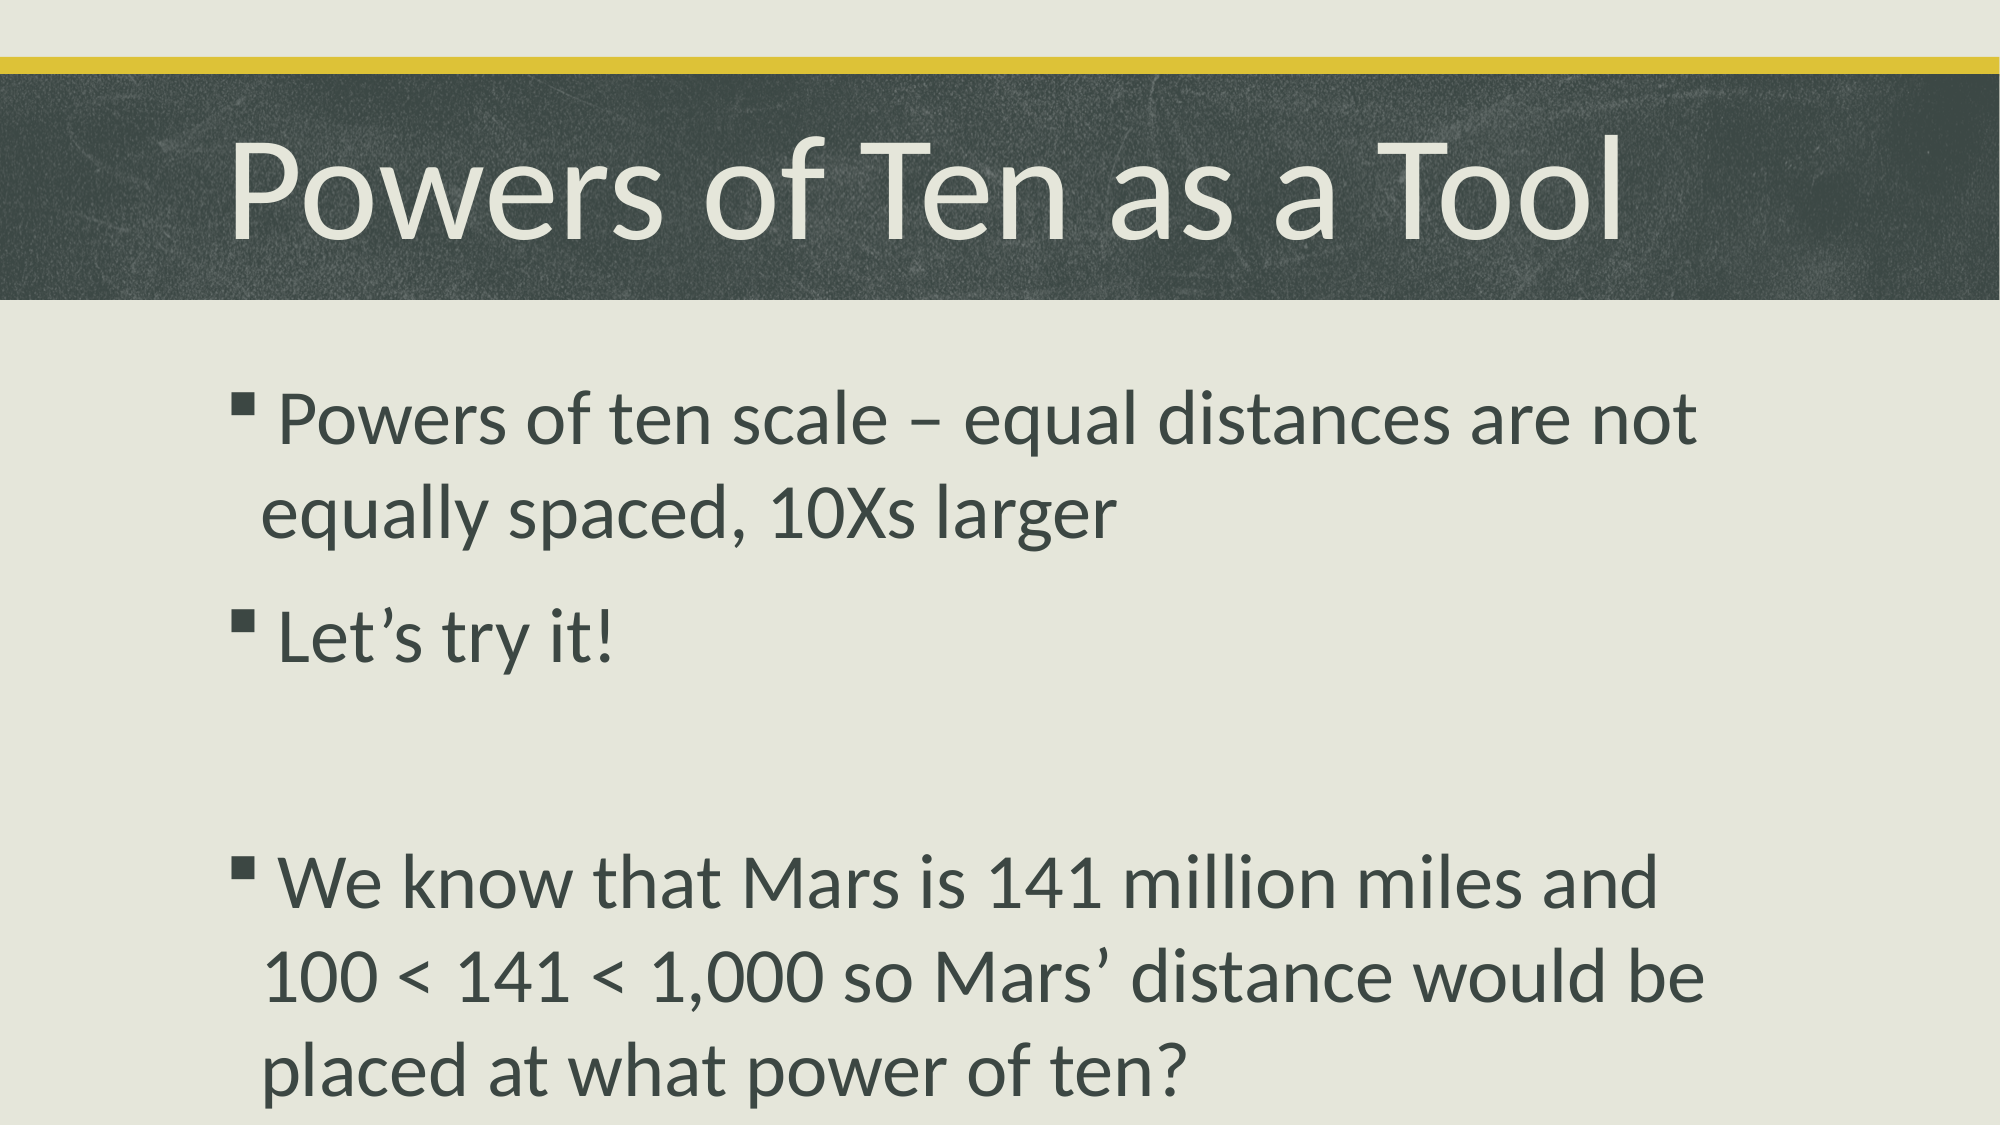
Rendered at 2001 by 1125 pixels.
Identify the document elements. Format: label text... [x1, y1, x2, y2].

title Powers of Ten as a Tool [210, 76, 1790, 300]
list Powers of ten scale – equal distances are not equally spaced, 10Xs larger Let’s try it! We know that Mars is 141 million miles and 100 < 141 < 1,000 so Mars’ distance would be placed at what power of ten? [210, 359, 1790, 1125]
picture [0, 74, 2000, 300]
